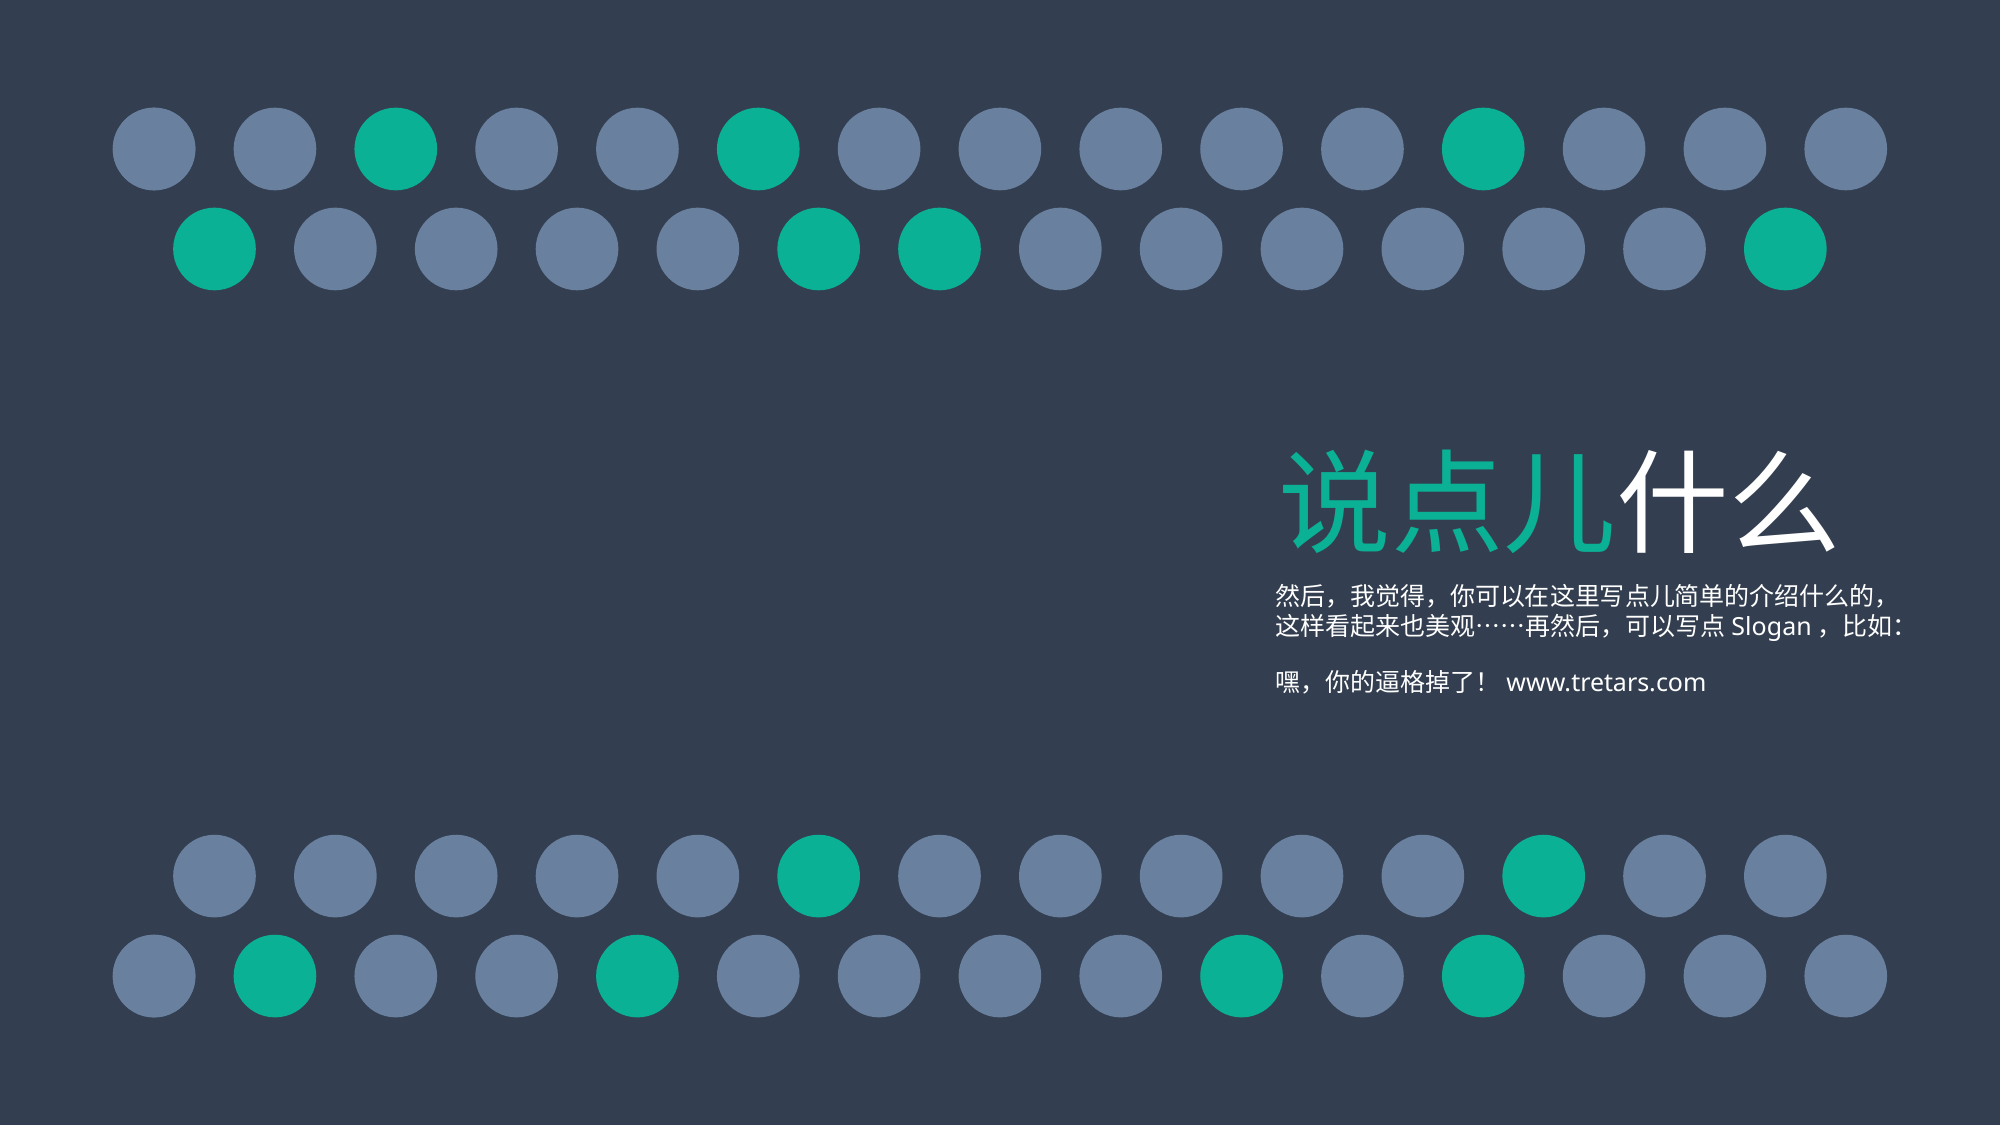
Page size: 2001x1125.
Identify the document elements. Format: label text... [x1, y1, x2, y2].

text_box 说点儿什么 [1263, 424, 1856, 572]
text_box 然后，我觉得，你可以在这里写点儿简单的介绍什么的，这样看起来也美观……再然后，可以写点Slogan，比如： [1260, 572, 1914, 678]
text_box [112, 934, 1888, 1018]
text_box 嘿，你的逼格掉了！www.tretars.com [1260, 659, 1764, 705]
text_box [173, 207, 1827, 291]
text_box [173, 834, 1827, 918]
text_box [112, 107, 1888, 191]
